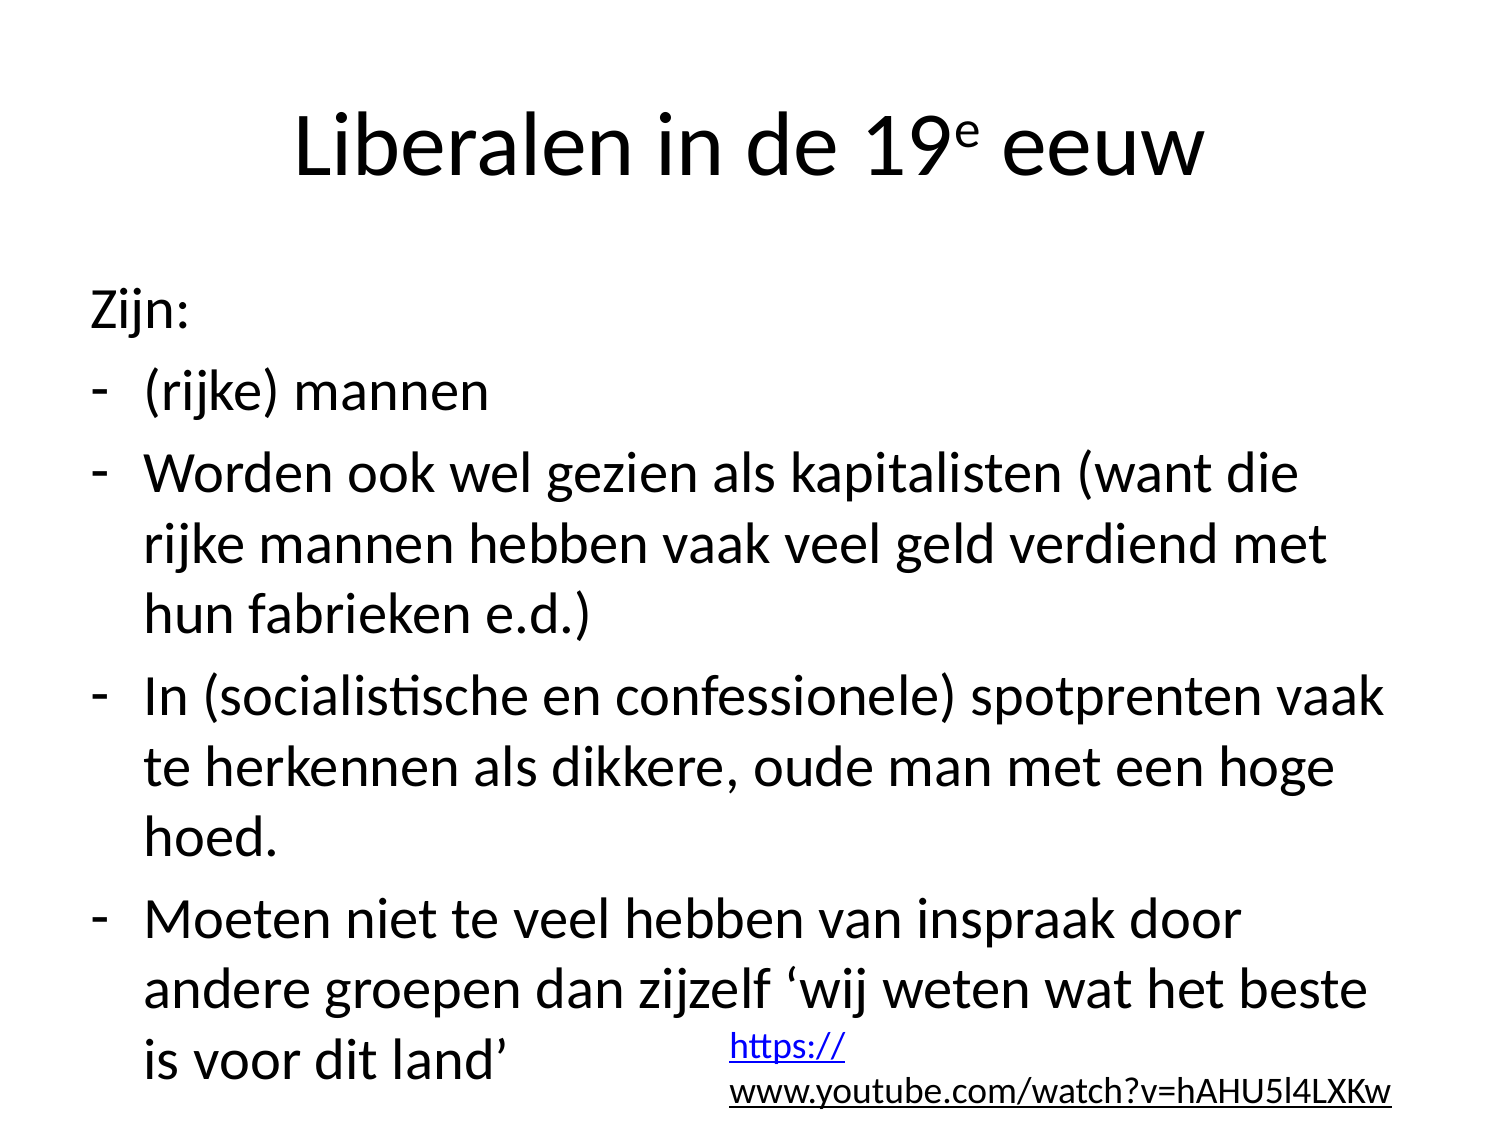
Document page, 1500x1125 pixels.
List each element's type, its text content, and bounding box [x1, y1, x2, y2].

title Liberalen in de 19e eeuw [75, 45, 1425, 233]
text_box https://www.youtube.com/watch?v=hAHU5l4LXKw [714, 1013, 1465, 1118]
list Zijn: (rijke) mannen Worden ook wel gezien als kapitalisten (want die rijke mannen hebben vaak veel geld verdiend met hun fabrieken e.d.) In (socialistische en confessionele) spotprenten vaak te herkennen als dikkere, oude man met een hoge hoed. Moeten niet te veel hebben van inspraak door andere groepen dan zijzelf ‘wij weten wat het beste is voor dit land’ [75, 262, 1425, 1106]
